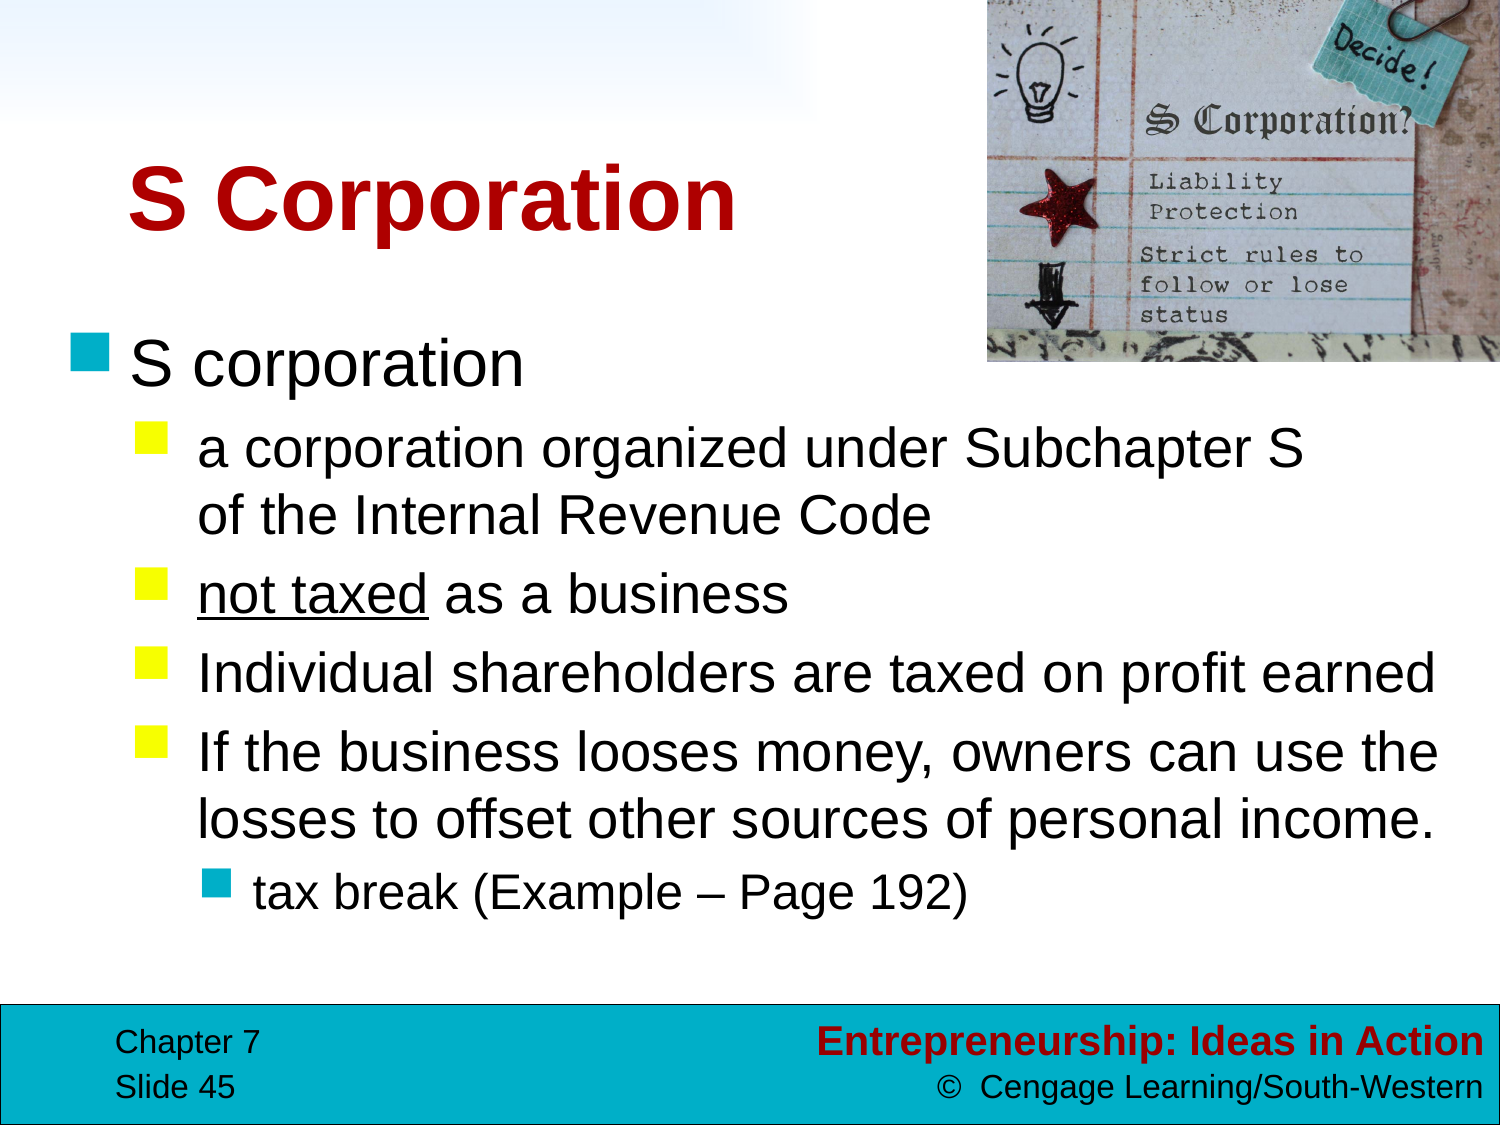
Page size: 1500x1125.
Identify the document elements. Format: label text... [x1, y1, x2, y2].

title S Corporation [112, 99, 982, 288]
footer Chapter 7 [99, 1012, 413, 1037]
list S corporation a corporation organized under Subchapter S of the Internal Revenue Code not taxed as a business Individual shareholders are taxed on profit earned If the business looses money, owners can use the losses to offset other sources of personal income. tax break (Example – Page 192) [49, 312, 1463, 976]
picture [987, 0, 1500, 362]
slide_number Slide 45 [99, 1037, 413, 1113]
